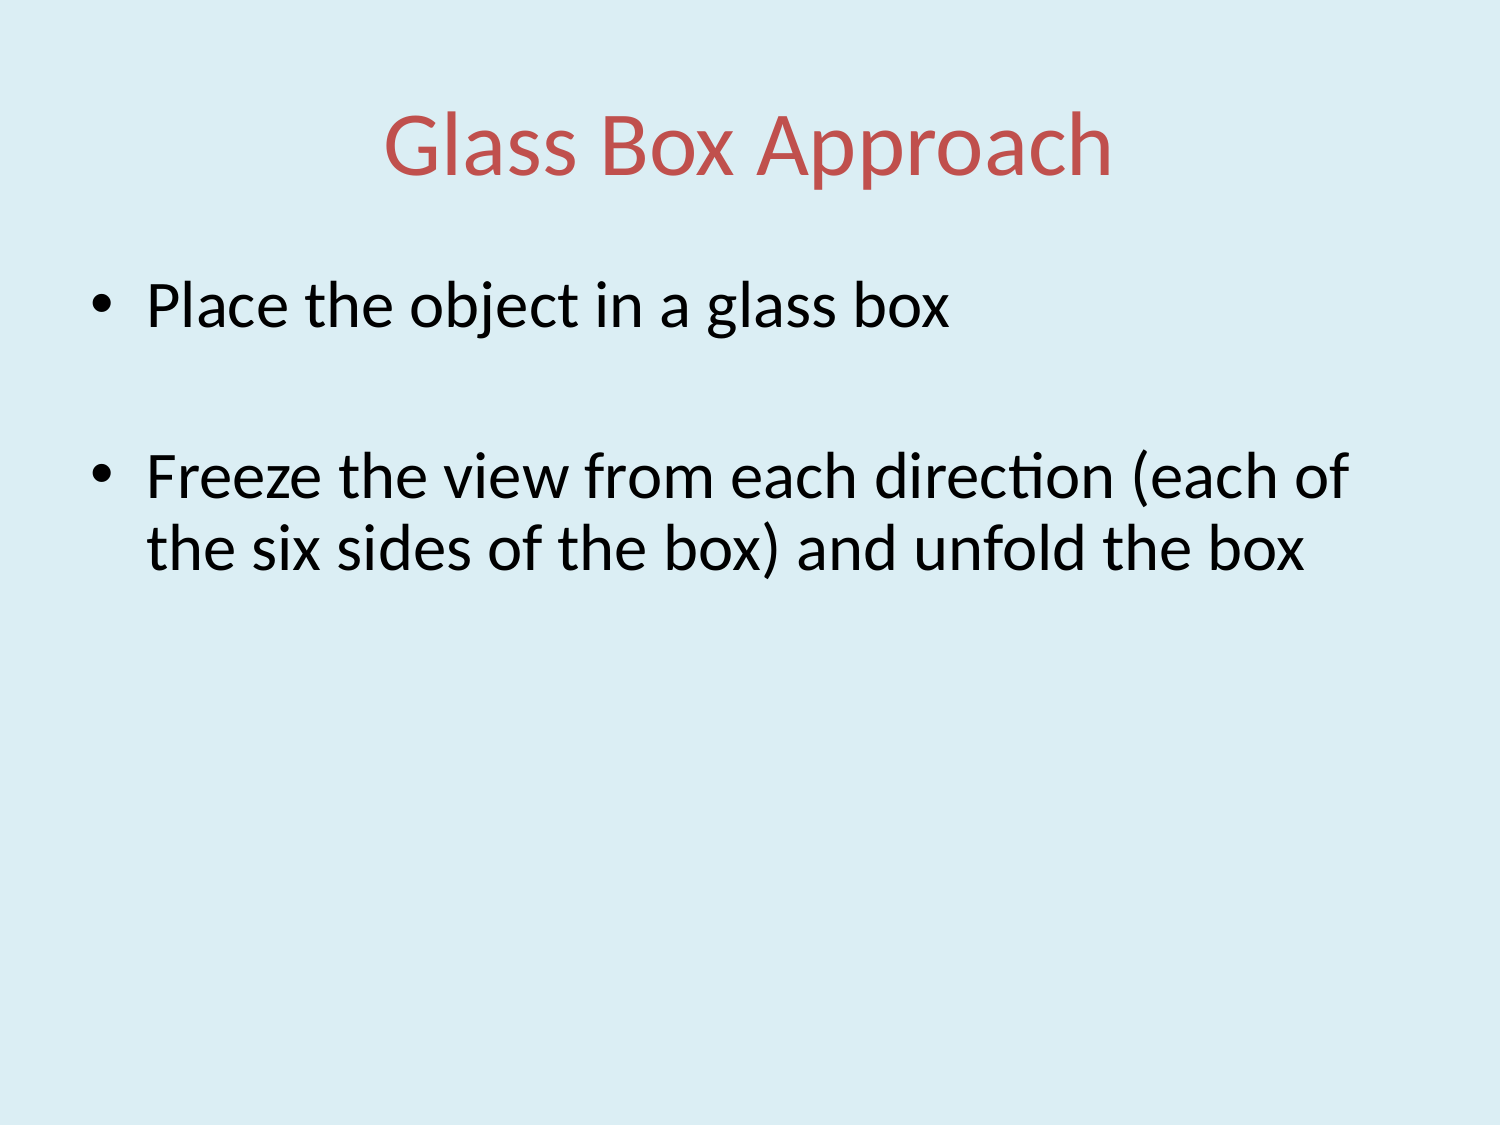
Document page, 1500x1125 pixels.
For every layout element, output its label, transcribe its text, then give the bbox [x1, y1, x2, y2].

title Glass Box Approach [75, 45, 1425, 233]
list Place the object in a glass box Freeze the view from each direction (each of the six sides of the box) and unfold the box [75, 262, 1425, 1005]
